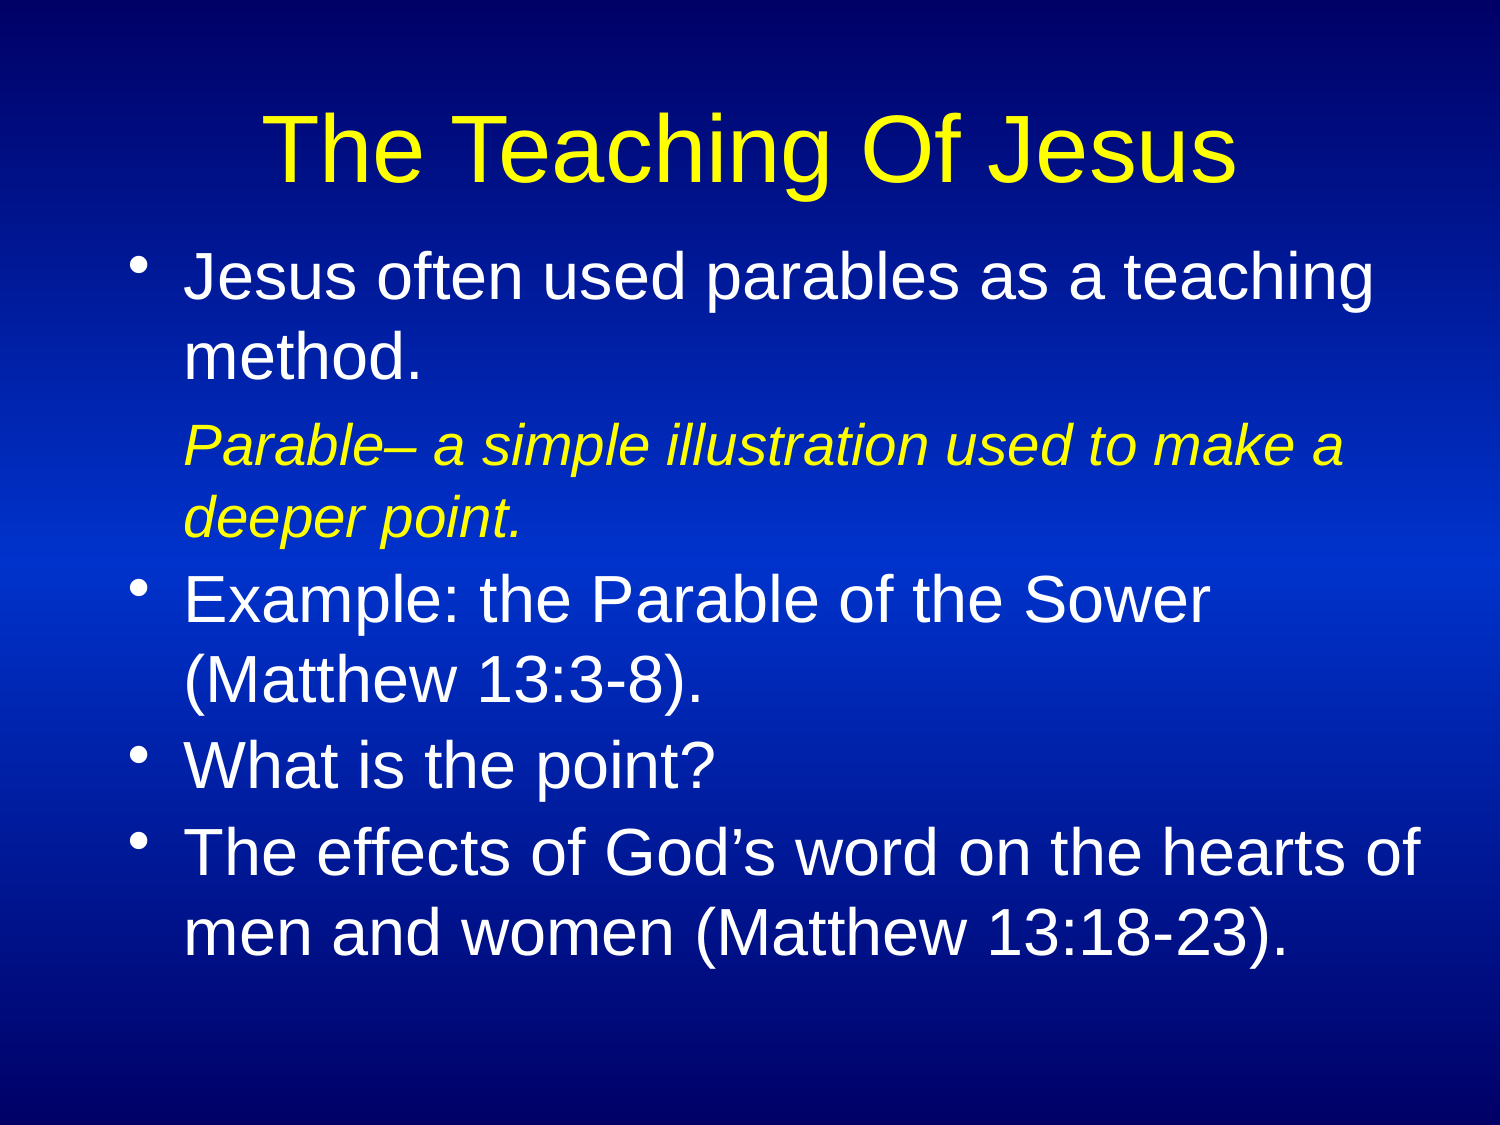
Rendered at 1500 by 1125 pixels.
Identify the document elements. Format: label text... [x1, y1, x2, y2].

title The Teaching Of Jesus [37, 50, 1463, 238]
list Jesus often used parables as a teaching method. Parable– a simple illustration used to make a deeper point. Example: the Parable of the Sower (Matthew 13:3-8). What is the point? The effects of God’s word on the hearts of men and women (Matthew 13:18-23). [112, 224, 1463, 1038]
